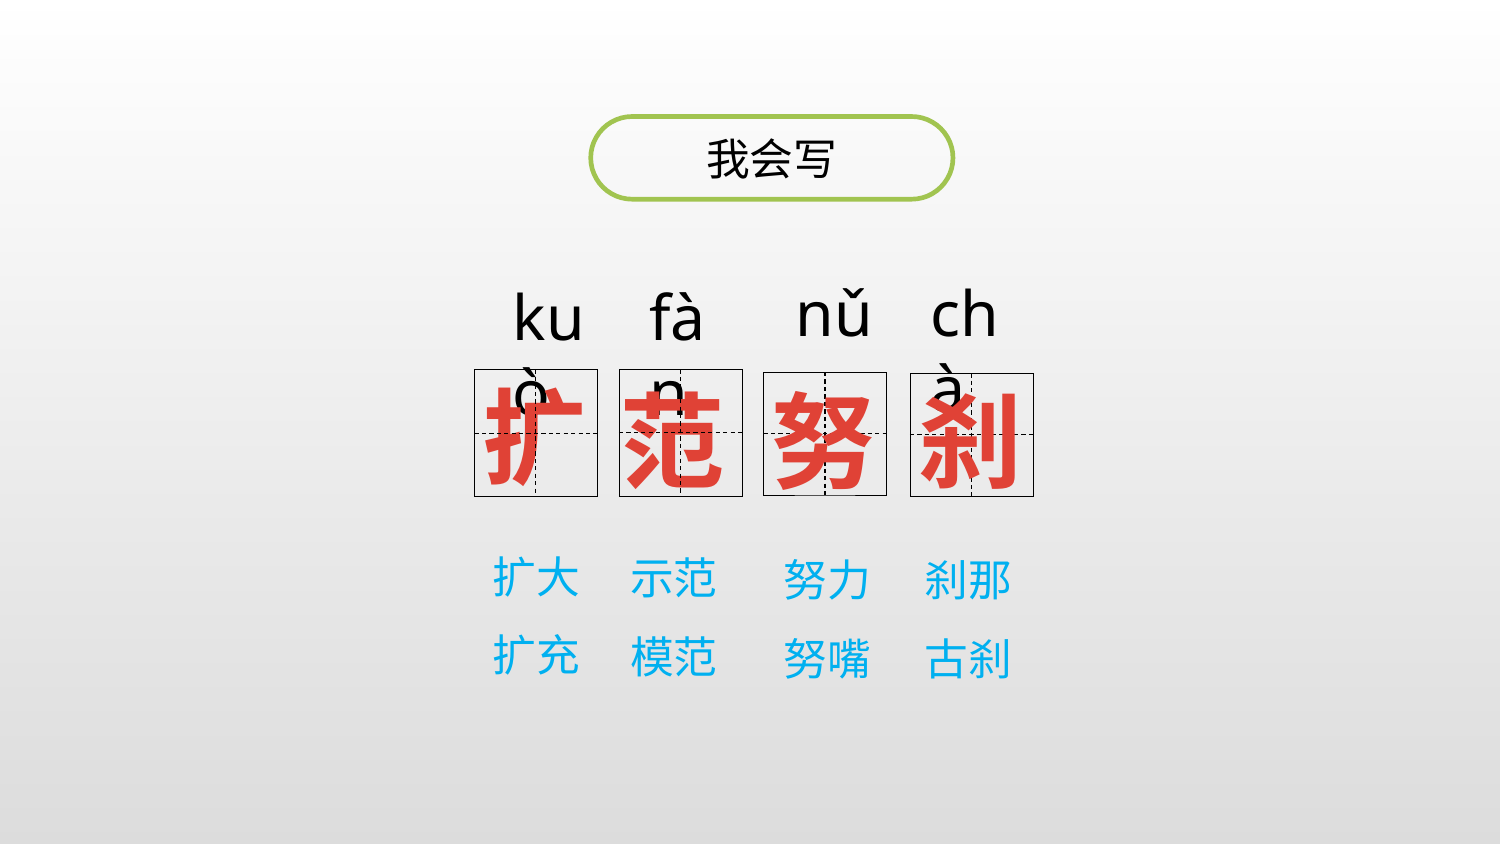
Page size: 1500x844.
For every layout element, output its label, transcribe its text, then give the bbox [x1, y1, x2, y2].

text_box kuò [501, 272, 618, 434]
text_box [909, 373, 1033, 497]
text_box 努 [763, 495, 874, 506]
text_box nǔ [784, 268, 892, 355]
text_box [474, 369, 598, 497]
text_box 扩大 扩充 [481, 517, 613, 687]
text_box 我会写 [589, 115, 955, 201]
text_box 示范 模范 [618, 519, 751, 688]
text_box 刹那 古刹 [913, 521, 1055, 690]
text_box chà [919, 268, 1040, 430]
text_box 努力 努嘴 [772, 521, 904, 690]
text_box fàn [637, 272, 751, 434]
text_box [618, 369, 742, 500]
text_box 扩 [474, 497, 589, 502]
text_box 范 [612, 372, 727, 506]
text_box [763, 371, 887, 495]
text_box 刹 [909, 497, 1033, 506]
